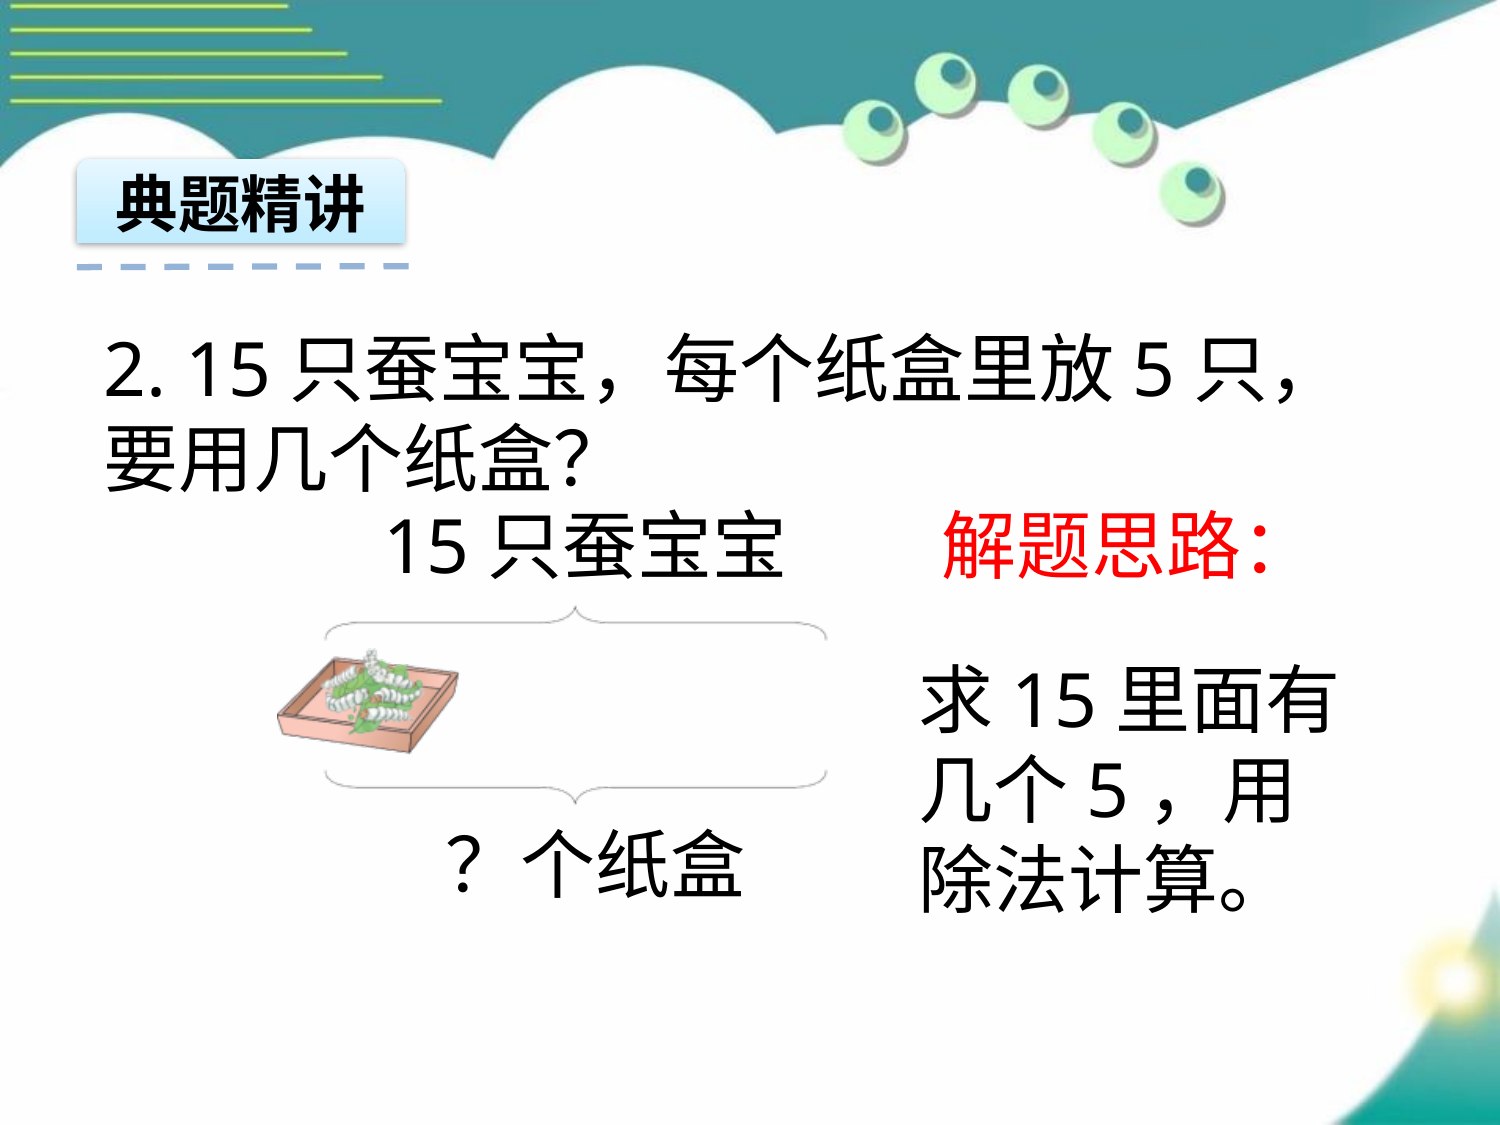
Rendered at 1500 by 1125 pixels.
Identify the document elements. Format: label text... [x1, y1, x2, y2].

text_box 15只蚕宝宝 [312, 491, 858, 597]
text_box 求15里面有几个5，用除法计算。 [903, 645, 1385, 930]
text_box 2. 15只蚕宝宝，每个纸盒里放5只，要用几个纸盒？ [88, 314, 1400, 510]
text_box 典题精讲 [76, 157, 406, 245]
text_box 解题思路： [927, 491, 1317, 597]
text_box ？个纸盒 [407, 813, 784, 916]
picture [0, 0, 1500, 1125]
